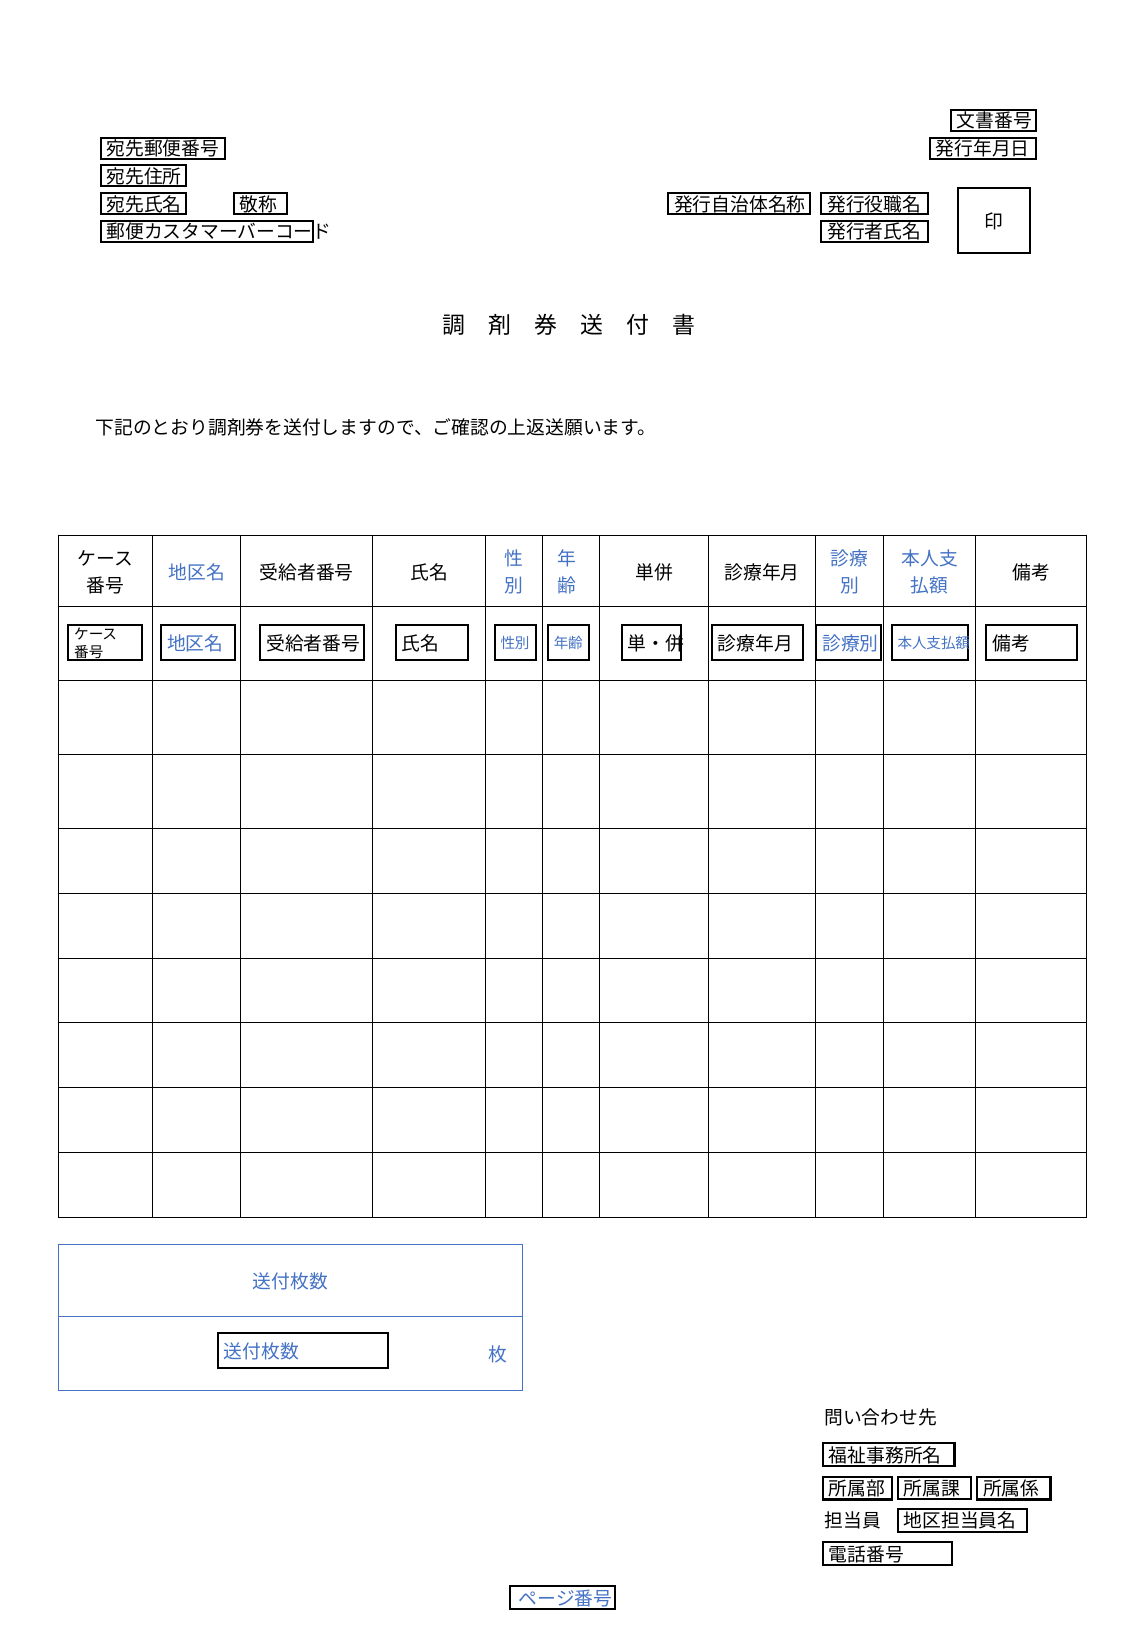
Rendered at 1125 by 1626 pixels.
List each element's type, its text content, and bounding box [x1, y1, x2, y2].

table_cell [816, 607, 883, 680]
table_cell [709, 1088, 815, 1152]
text_box 年齢 [547, 624, 590, 661]
table_header 診療年月 [709, 536, 815, 606]
table_cell [816, 681, 883, 754]
table_cell [241, 607, 372, 680]
table_cell [59, 681, 152, 754]
table_header 備考 [976, 536, 1086, 606]
table_cell [709, 1023, 815, 1087]
table_cell [600, 894, 708, 958]
table_cell [600, 1088, 708, 1152]
table_cell [600, 1153, 708, 1217]
table_cell [153, 1153, 240, 1217]
table_cell [373, 607, 485, 680]
table_cell [153, 755, 240, 828]
table_header 地区名 [153, 536, 240, 606]
table_cell [153, 681, 240, 754]
table_cell [153, 829, 240, 893]
text_box 本人支払額 [891, 624, 969, 661]
table_cell [153, 607, 240, 680]
table_cell [373, 681, 485, 754]
table_cell [709, 681, 815, 754]
table_cell [486, 894, 542, 958]
table_cell [600, 1023, 708, 1087]
table_cell [543, 959, 599, 1022]
table_cell [600, 959, 708, 1022]
table_cell [543, 681, 599, 754]
table_cell [241, 1088, 372, 1152]
table_cell [600, 681, 708, 754]
table_cell [709, 607, 815, 680]
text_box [809, 1398, 1051, 1566]
table_cell [486, 607, 542, 680]
table_cell [241, 1023, 372, 1087]
text_box 宛先住所 [100, 164, 187, 187]
table_cell [543, 1153, 599, 1217]
table_cell [884, 681, 975, 754]
table_cell [241, 894, 372, 958]
table_cell [816, 755, 883, 828]
text_box 宛先郵便番号 [100, 137, 226, 160]
table_cell [153, 959, 240, 1022]
table_cell [486, 755, 542, 828]
table_cell [59, 1023, 152, 1087]
table_header 単併 [600, 536, 708, 606]
table_cell [241, 959, 372, 1022]
table_cell [709, 959, 815, 1022]
table_cell [600, 607, 708, 680]
text_box 単・併 [621, 624, 682, 661]
text_box 郵便カスタマーバーコード [100, 220, 314, 243]
text_box 下記のとおり調剤券を送付しますので、ご確認の上返送願います。 [89, 415, 1037, 438]
table_cell [884, 959, 975, 1022]
text_box 診療別 [815, 624, 882, 661]
table_cell [59, 1153, 152, 1217]
text_box 発行役職名 [820, 192, 929, 215]
table_cell [153, 1023, 240, 1087]
table_cell [59, 1088, 152, 1152]
text_box 氏名 [395, 624, 469, 661]
table_cell [709, 755, 815, 828]
table_cell [59, 829, 152, 893]
table_cell [884, 1088, 975, 1152]
table_cell [884, 755, 975, 828]
table_header 本人支払額 [884, 536, 975, 606]
table_header 送付枚数 [59, 1245, 522, 1316]
text_box 敬称 [233, 192, 288, 215]
table_cell [976, 829, 1086, 893]
text_box ページ番号 [509, 1585, 616, 1610]
table_cell [373, 1153, 485, 1217]
table_cell [486, 1088, 542, 1152]
table_header 性別 [486, 536, 542, 606]
table_cell [543, 755, 599, 828]
table_cell [816, 829, 883, 893]
table_cell [884, 894, 975, 958]
text_box 発行自治体名称 [667, 192, 811, 215]
table_cell [373, 894, 485, 958]
table_cell [59, 959, 152, 1022]
table_cell [486, 829, 542, 893]
table_cell [241, 755, 372, 828]
table_cell [600, 755, 708, 828]
table_cell [373, 1088, 485, 1152]
table_header ケース番号 [59, 536, 152, 606]
text_box 調 剤 券 送 付 書 [96, 302, 1042, 346]
table_cell [976, 894, 1086, 958]
table_cell [373, 829, 485, 893]
text_box 発行者氏名 [820, 220, 929, 243]
table_cell [976, 959, 1086, 1022]
table_cell [976, 1088, 1086, 1152]
table_cell [543, 1023, 599, 1087]
table_cell [153, 1088, 240, 1152]
table_cell [884, 1023, 975, 1087]
table_cell [816, 959, 883, 1022]
table_cell [59, 894, 152, 958]
table_header 年齢 [543, 536, 599, 606]
table_cell [59, 607, 152, 680]
text_box 診療年月 [711, 624, 804, 661]
text_box 備考 [985, 624, 1078, 661]
table_cell [976, 1153, 1086, 1217]
table_cell [816, 1088, 883, 1152]
table_cell [709, 829, 815, 893]
table_cell [816, 1023, 883, 1087]
table_cell [884, 1153, 975, 1217]
table_cell [816, 894, 883, 958]
table_cell [709, 894, 815, 958]
table_cell [486, 1153, 542, 1217]
table_cell [543, 1088, 599, 1152]
table_cell [373, 1023, 485, 1087]
table_cell [59, 755, 152, 828]
table_cell [976, 607, 1086, 680]
table_cell [486, 681, 542, 754]
table_header 受給者番号 [241, 536, 372, 606]
table_cell [543, 829, 599, 893]
text_box 印 [957, 187, 1031, 254]
table_cell [976, 755, 1086, 828]
table_cell [543, 894, 599, 958]
text_box 宛先氏名 [100, 192, 187, 215]
table_cell [976, 1023, 1086, 1087]
table_cell [884, 607, 975, 680]
table_cell [241, 681, 372, 754]
table_cell [241, 1153, 372, 1217]
table_cell [543, 607, 599, 680]
table_cell [486, 1023, 542, 1087]
table_cell [486, 959, 542, 1022]
table_cell [709, 1153, 815, 1217]
table_cell [600, 829, 708, 893]
text_box ケース 番号 [67, 624, 143, 661]
text_box 地区名 [160, 624, 236, 661]
table_cell [816, 1153, 883, 1217]
table_cell [976, 681, 1086, 754]
text_box 受給者番号 [259, 624, 365, 661]
table_cell [373, 755, 485, 828]
table_cell 枚 [59, 1317, 522, 1390]
text_box 性別 [494, 624, 537, 661]
table_cell [153, 894, 240, 958]
table_header 診療別 [816, 536, 883, 606]
table_cell [373, 959, 485, 1022]
table_cell [241, 829, 372, 893]
text_box 送付枚数 [217, 1332, 389, 1369]
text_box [929, 109, 1037, 159]
table_header 氏名 [373, 536, 485, 606]
table_cell [884, 829, 975, 893]
